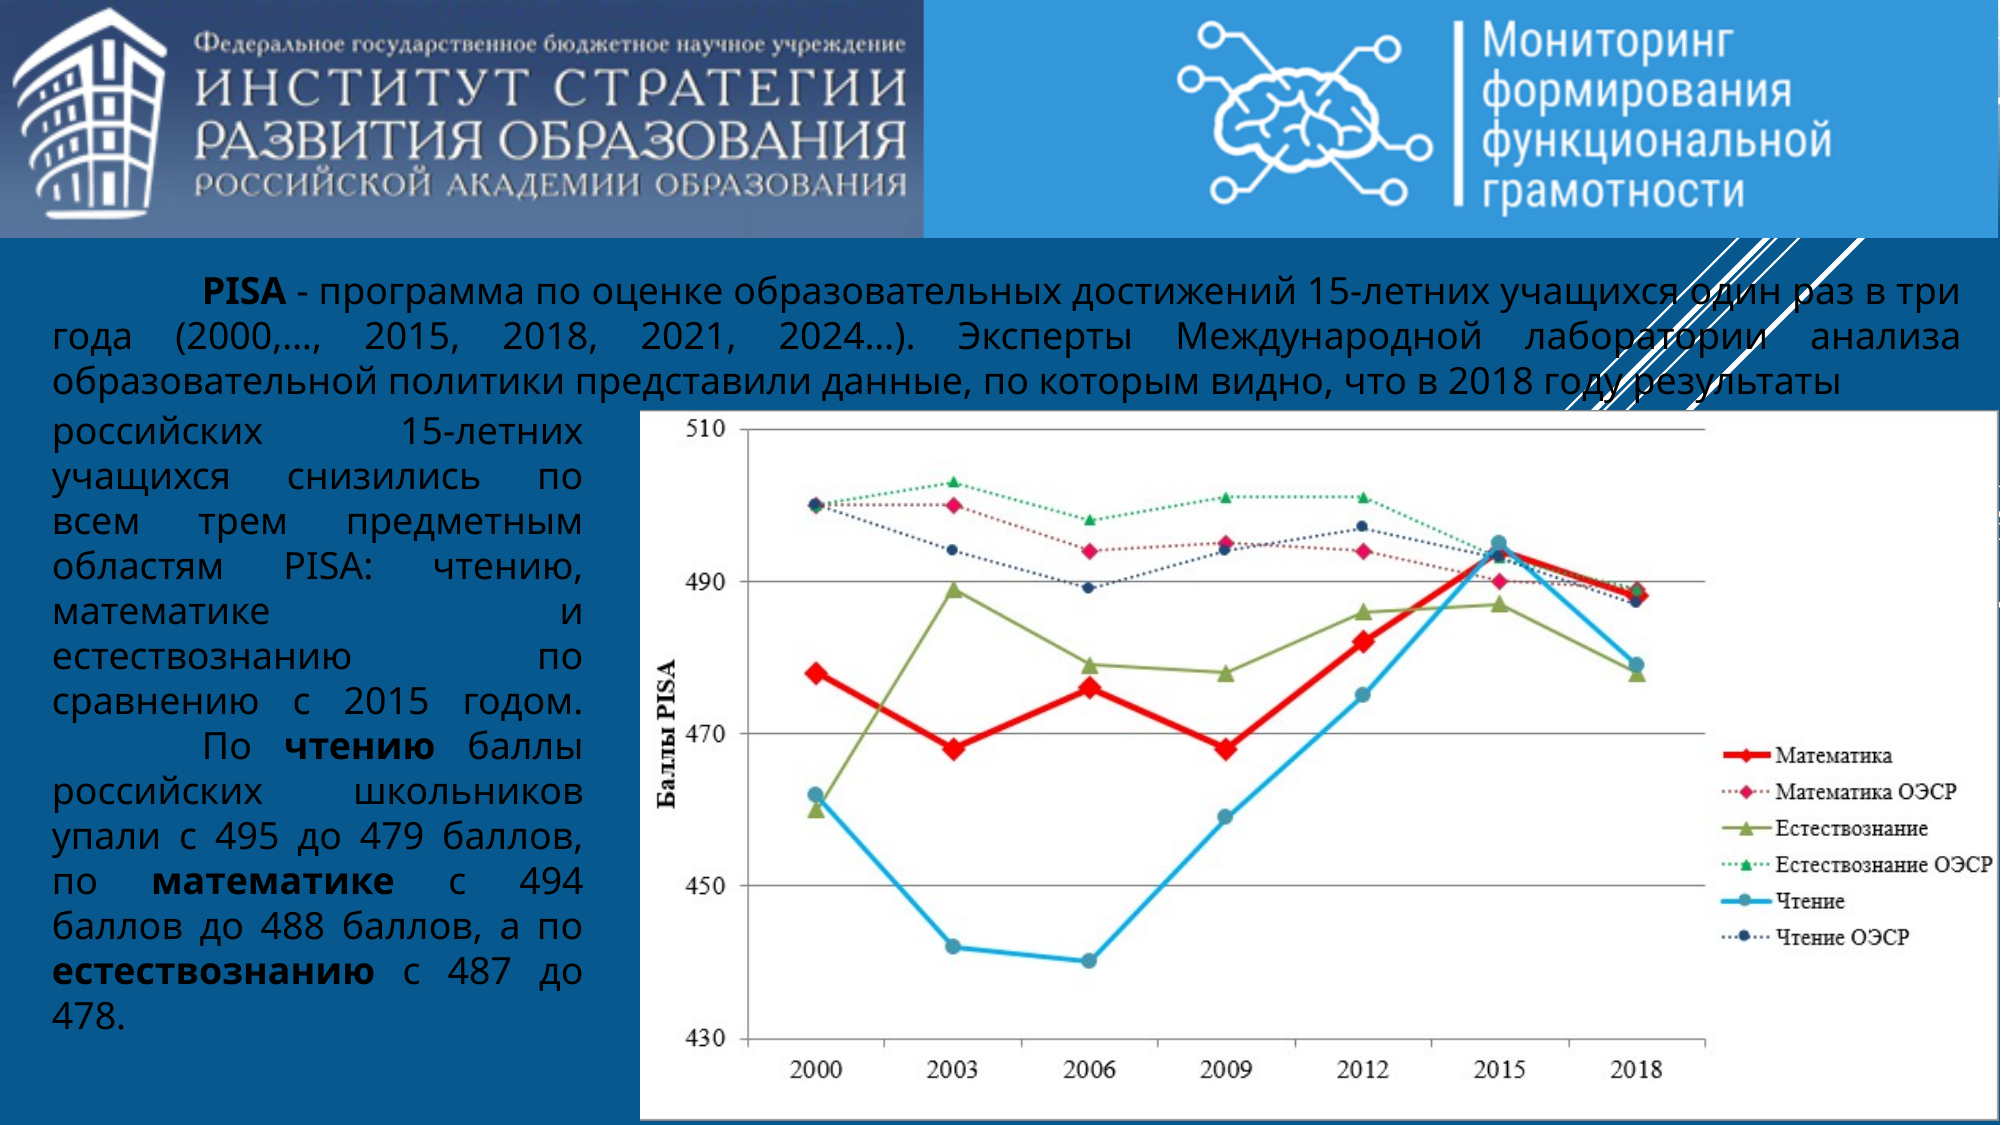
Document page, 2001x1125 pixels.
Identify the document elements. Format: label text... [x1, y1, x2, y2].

text_box российских 15-летних учащихся снизились по всем трем предметным областям PISA: чтению, математике и естествознанию по сравнению с 2015 годом. По чтению баллы российских школьников упали с 495 до 479 баллов, по математике с 494 баллов до 488 баллов, а по естествознанию с 487 до 478. [37, 399, 599, 1045]
text_box PISA - программа по оценке образовательных достижений 15-летних учащихся один раз в три года (2000,…, 2015, 2018, 2021, 2024…). Эксперты Международной лаборатории анализа образовательной политики представили данные, по которым видно, что в 2018 году результаты [37, 259, 1978, 409]
picture [0, 0, 1999, 238]
picture [640, 410, 1999, 1121]
